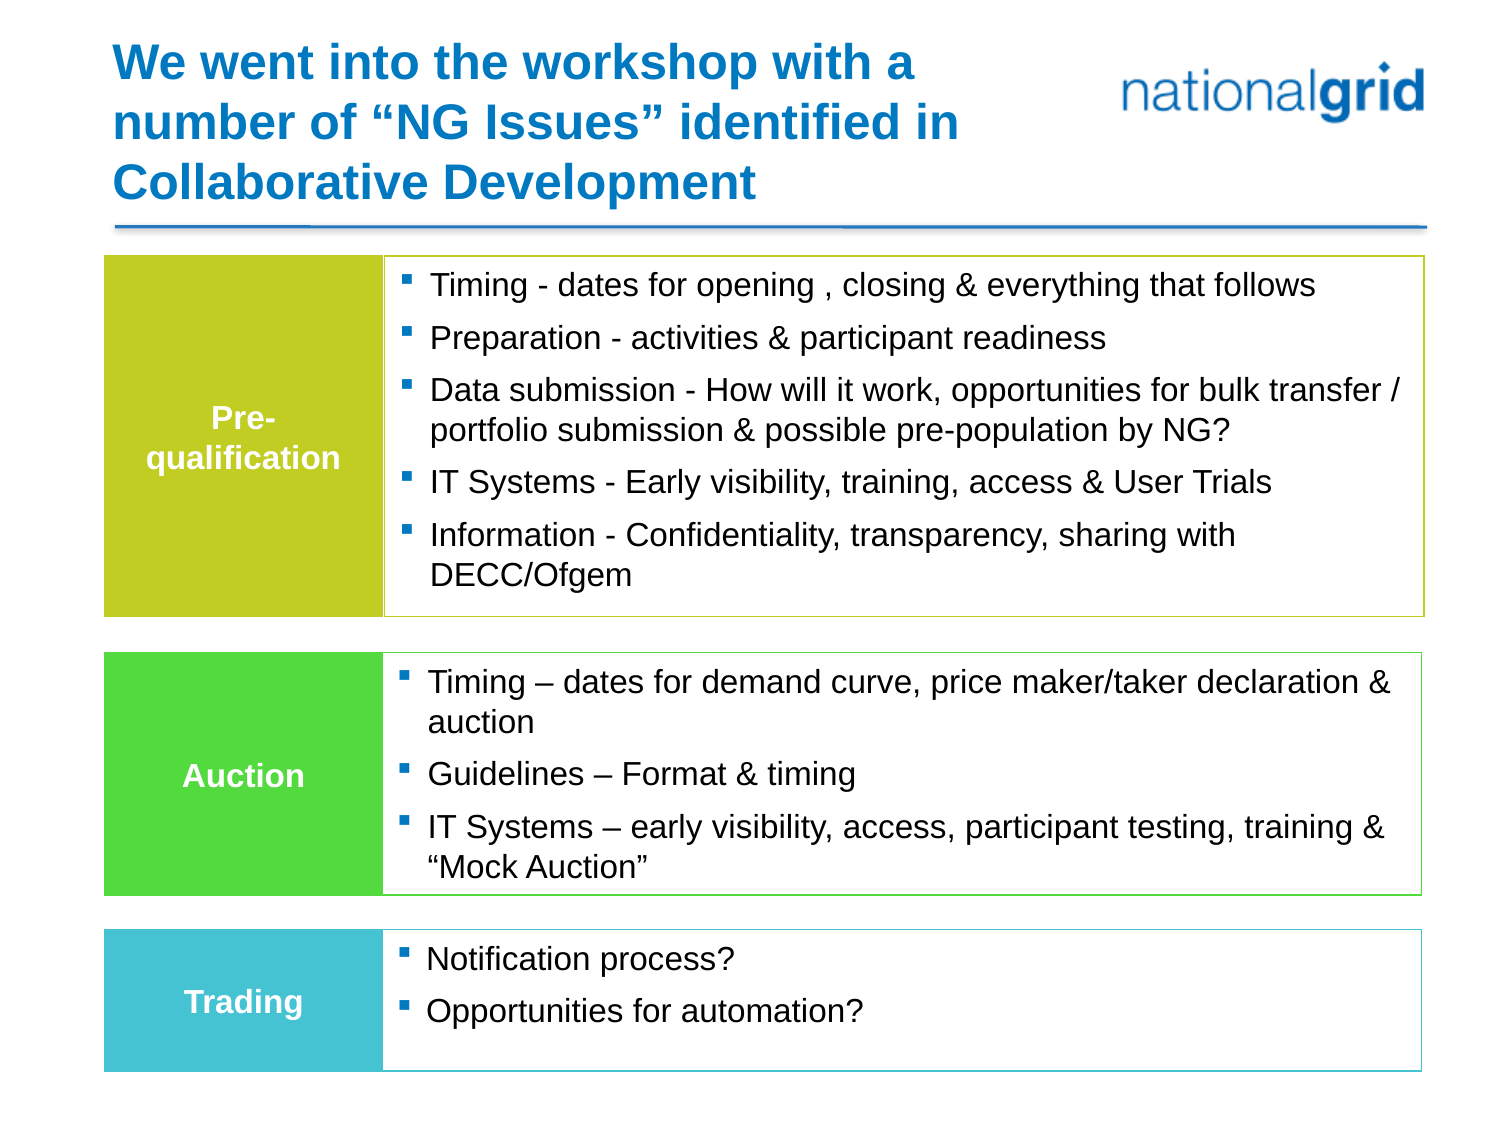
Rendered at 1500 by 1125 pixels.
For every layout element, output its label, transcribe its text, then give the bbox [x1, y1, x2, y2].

title We went into the workshop with a number of “NG Issues” identified in Collaborative Development [97, 19, 1107, 218]
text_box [104, 255, 1425, 1072]
picture [1107, 43, 1449, 173]
